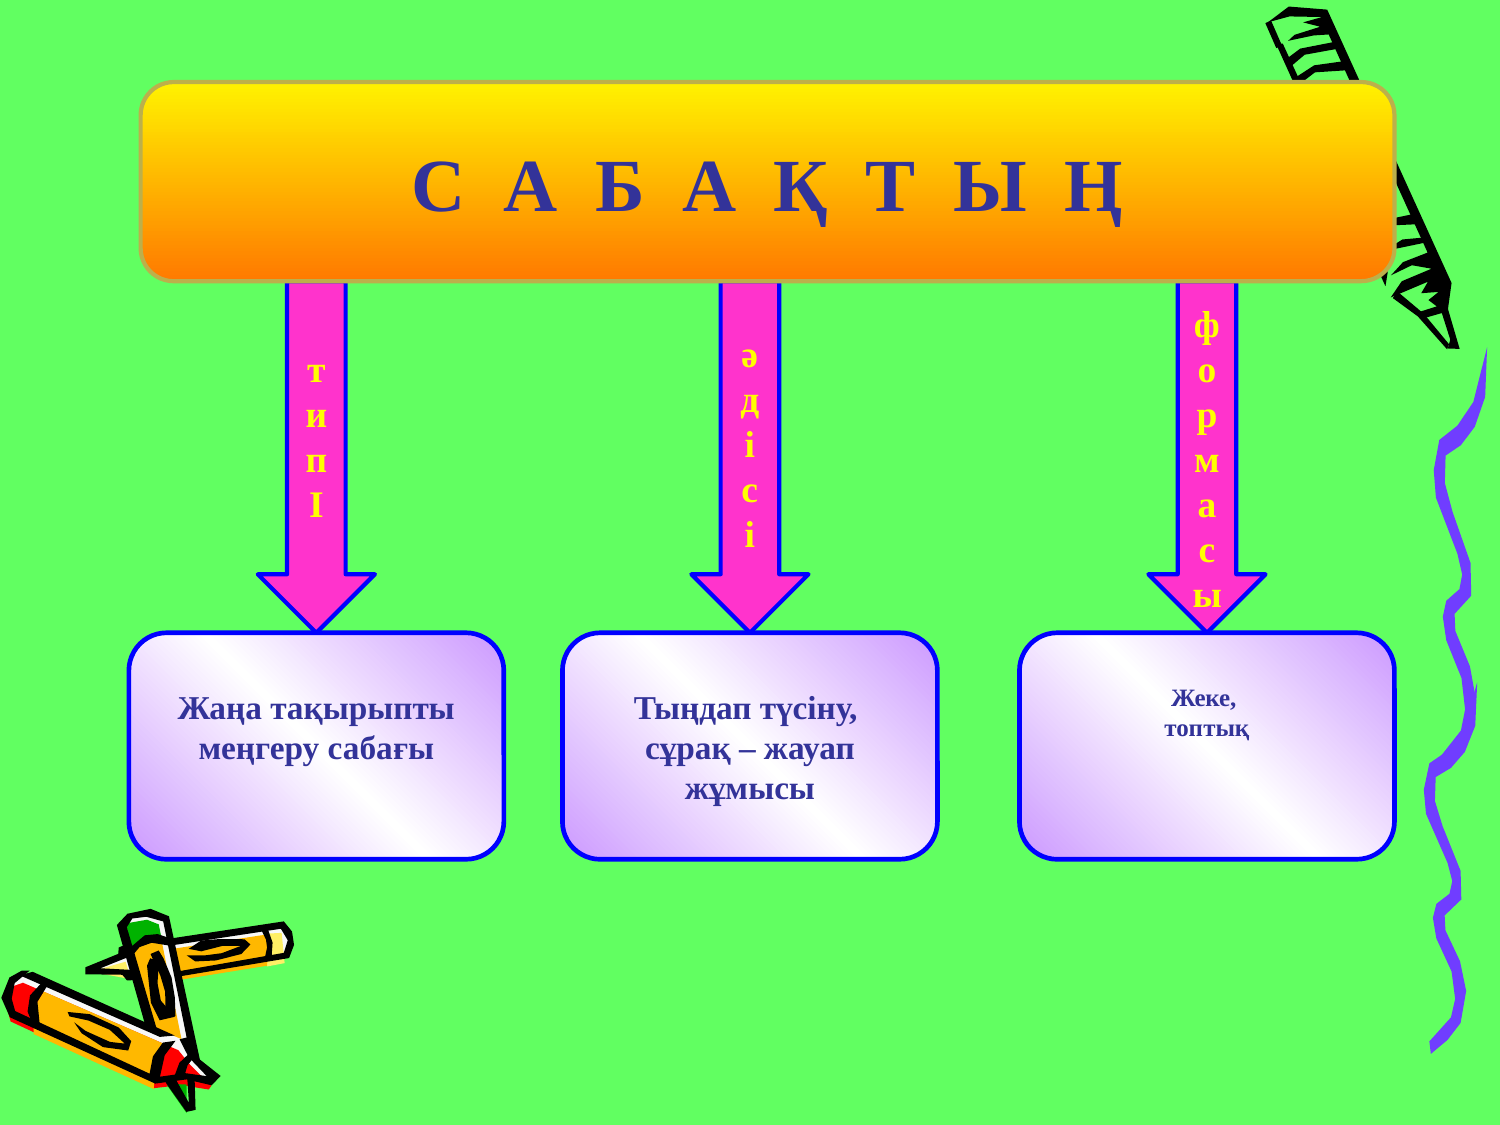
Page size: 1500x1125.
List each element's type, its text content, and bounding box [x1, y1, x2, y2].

text_box Жеке, топтық [1019, 632, 1395, 860]
text_box С А Б А Қ Т Ы Ң [138, 79, 1397, 284]
text_box ф о р м а с ы [1146, 284, 1268, 635]
text_box ә ді с і [689, 284, 811, 635]
text_box Жаңа тақырыпты меңгеру сабағы [128, 632, 504, 860]
text_box Тыңдап түсіну, сұрақ – жауап жұмысы [562, 632, 938, 860]
text_box т ип І [255, 284, 377, 635]
